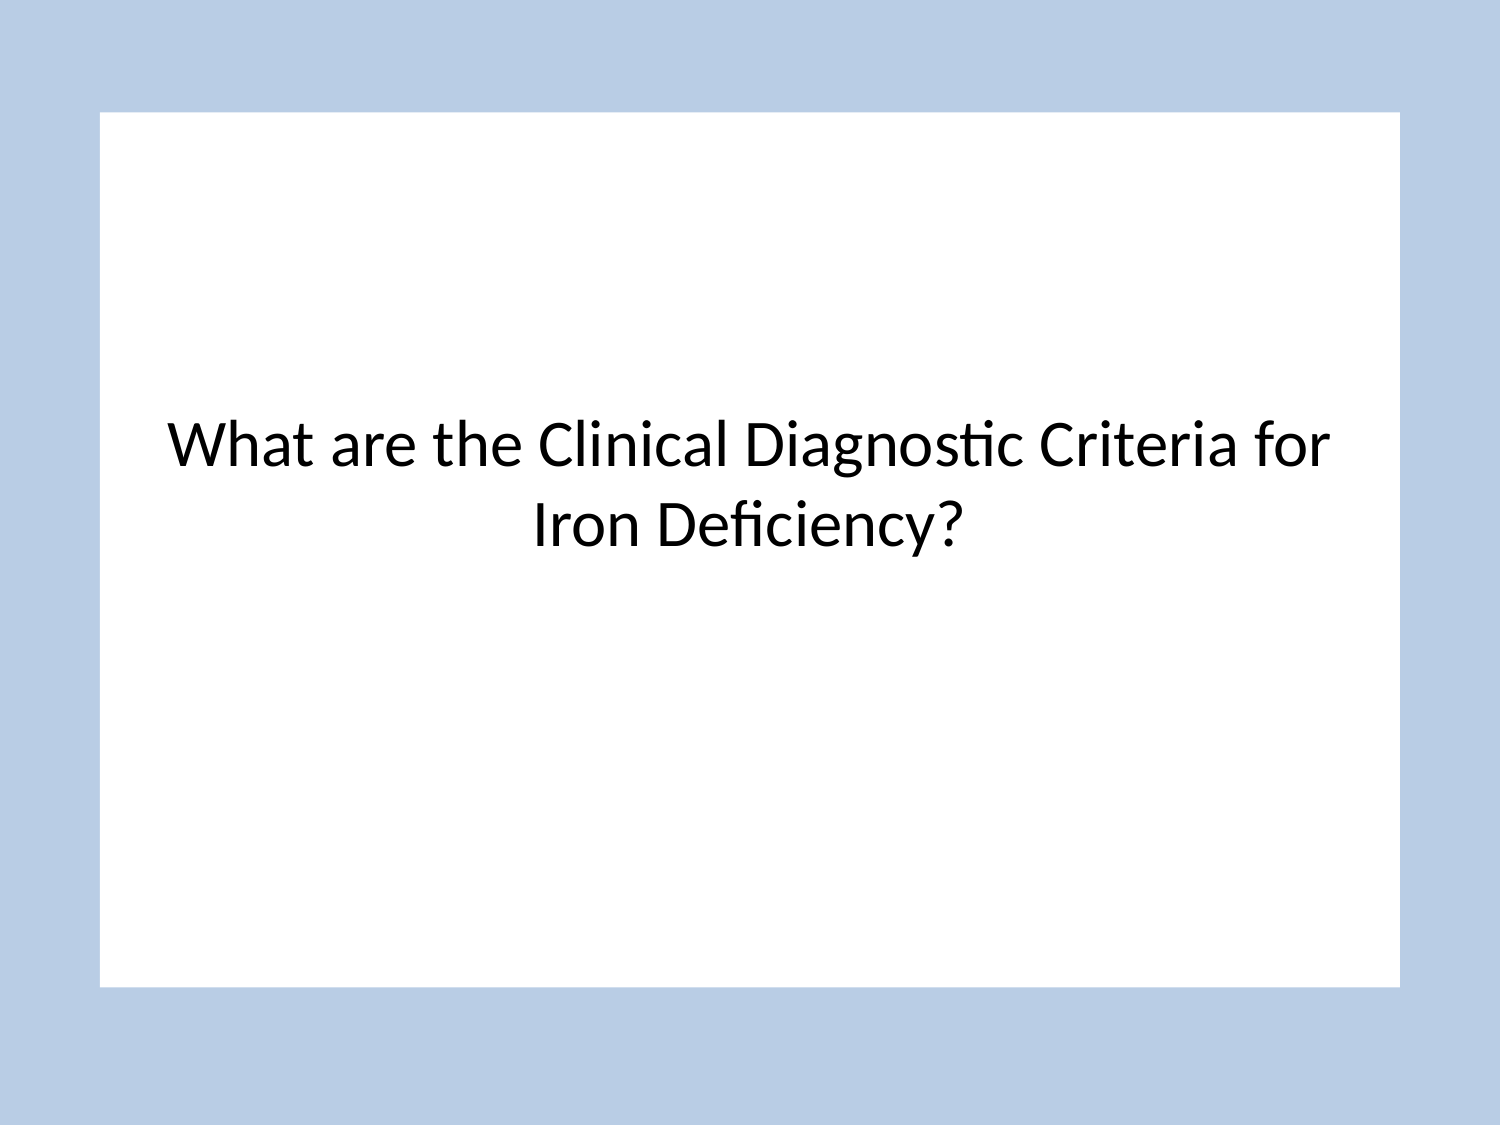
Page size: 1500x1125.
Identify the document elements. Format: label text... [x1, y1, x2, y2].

subtitle What are the Clinical Diagnostic Criteria for Iron Deficiency? [99, 112, 1400, 988]
